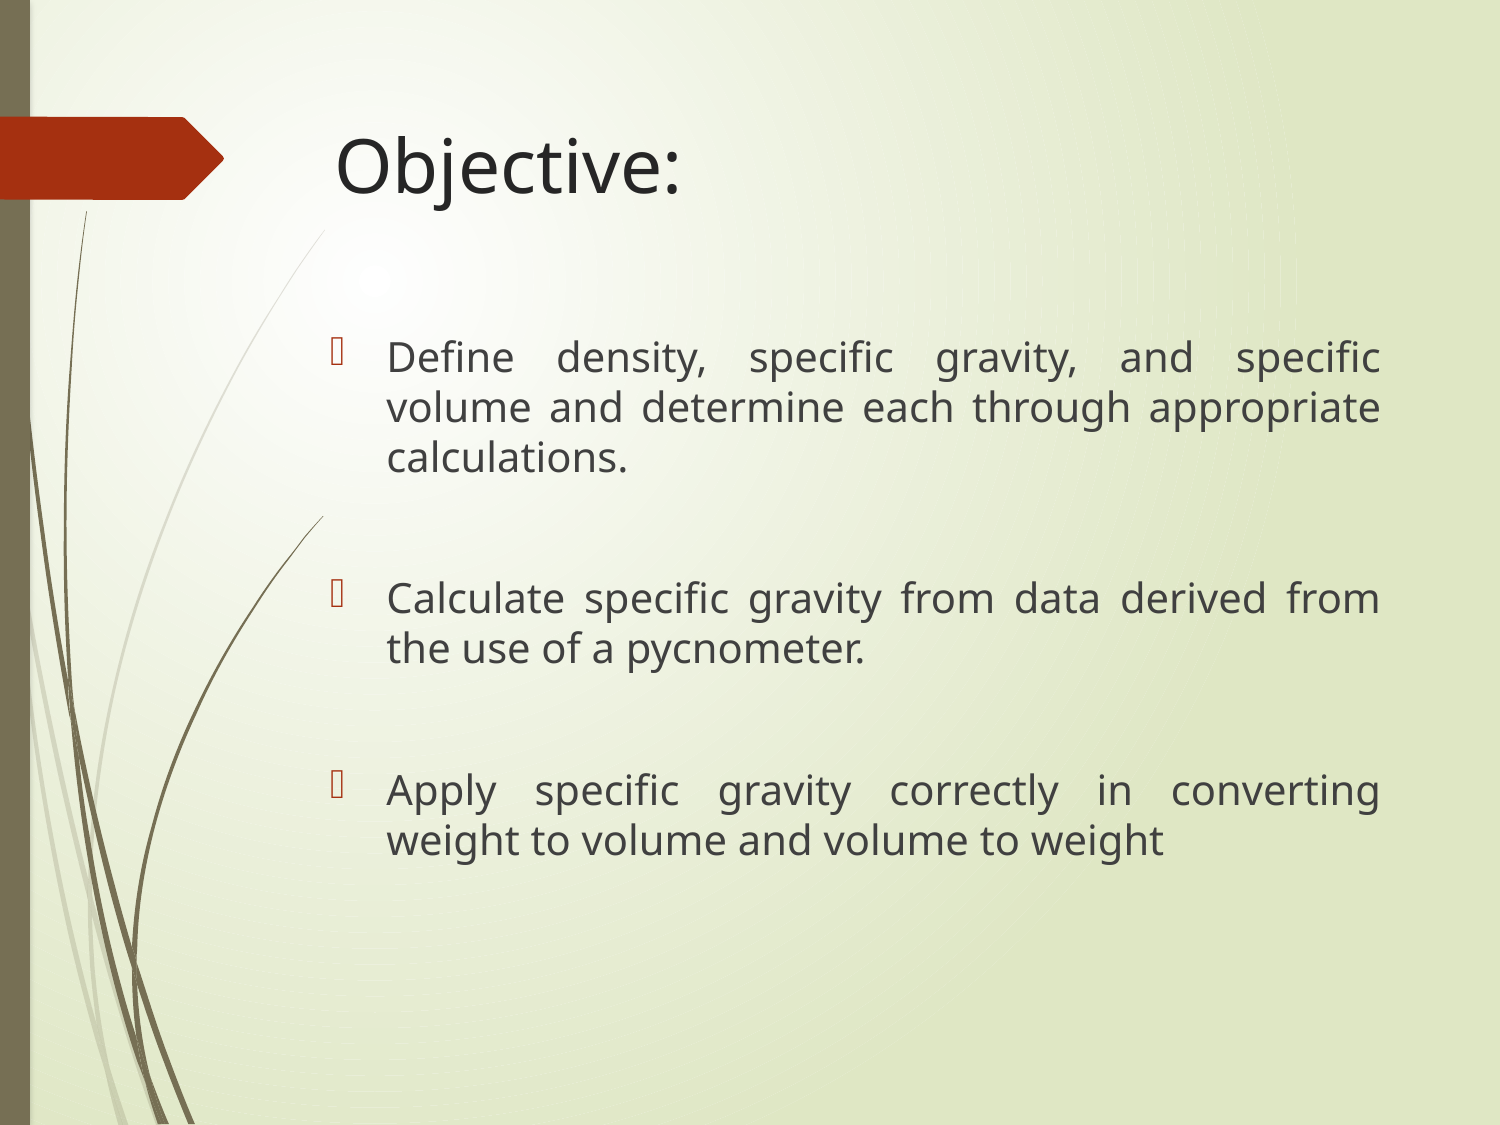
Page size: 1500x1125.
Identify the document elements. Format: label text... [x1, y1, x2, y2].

title Objective: [319, 102, 1400, 225]
list Define density, specific gravity, and specific volume and determine each through appropriate calculations. Calculate specific gravity from data derived from the use of a pycnometer. Apply specific gravity correctly in converting weight to volume and volume to weight [315, 287, 1397, 908]
